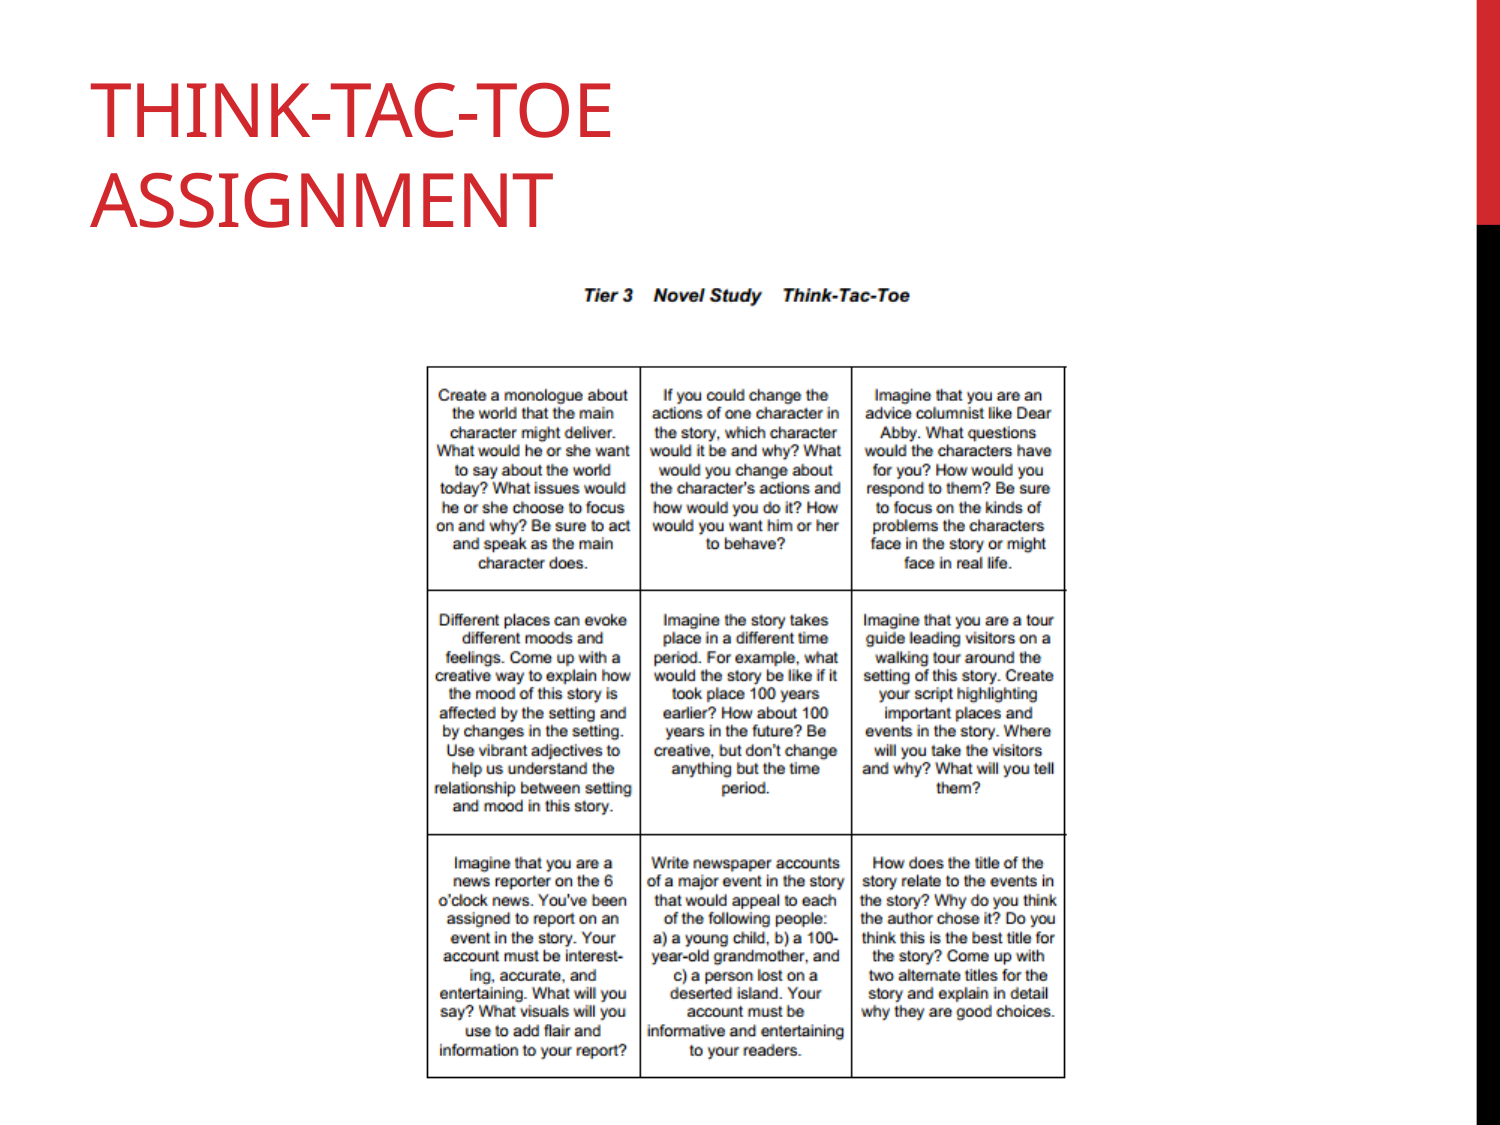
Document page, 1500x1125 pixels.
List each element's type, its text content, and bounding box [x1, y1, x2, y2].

picture [396, 275, 1101, 1125]
title Think-Tac-Toe Assignment [75, 25, 1025, 250]
